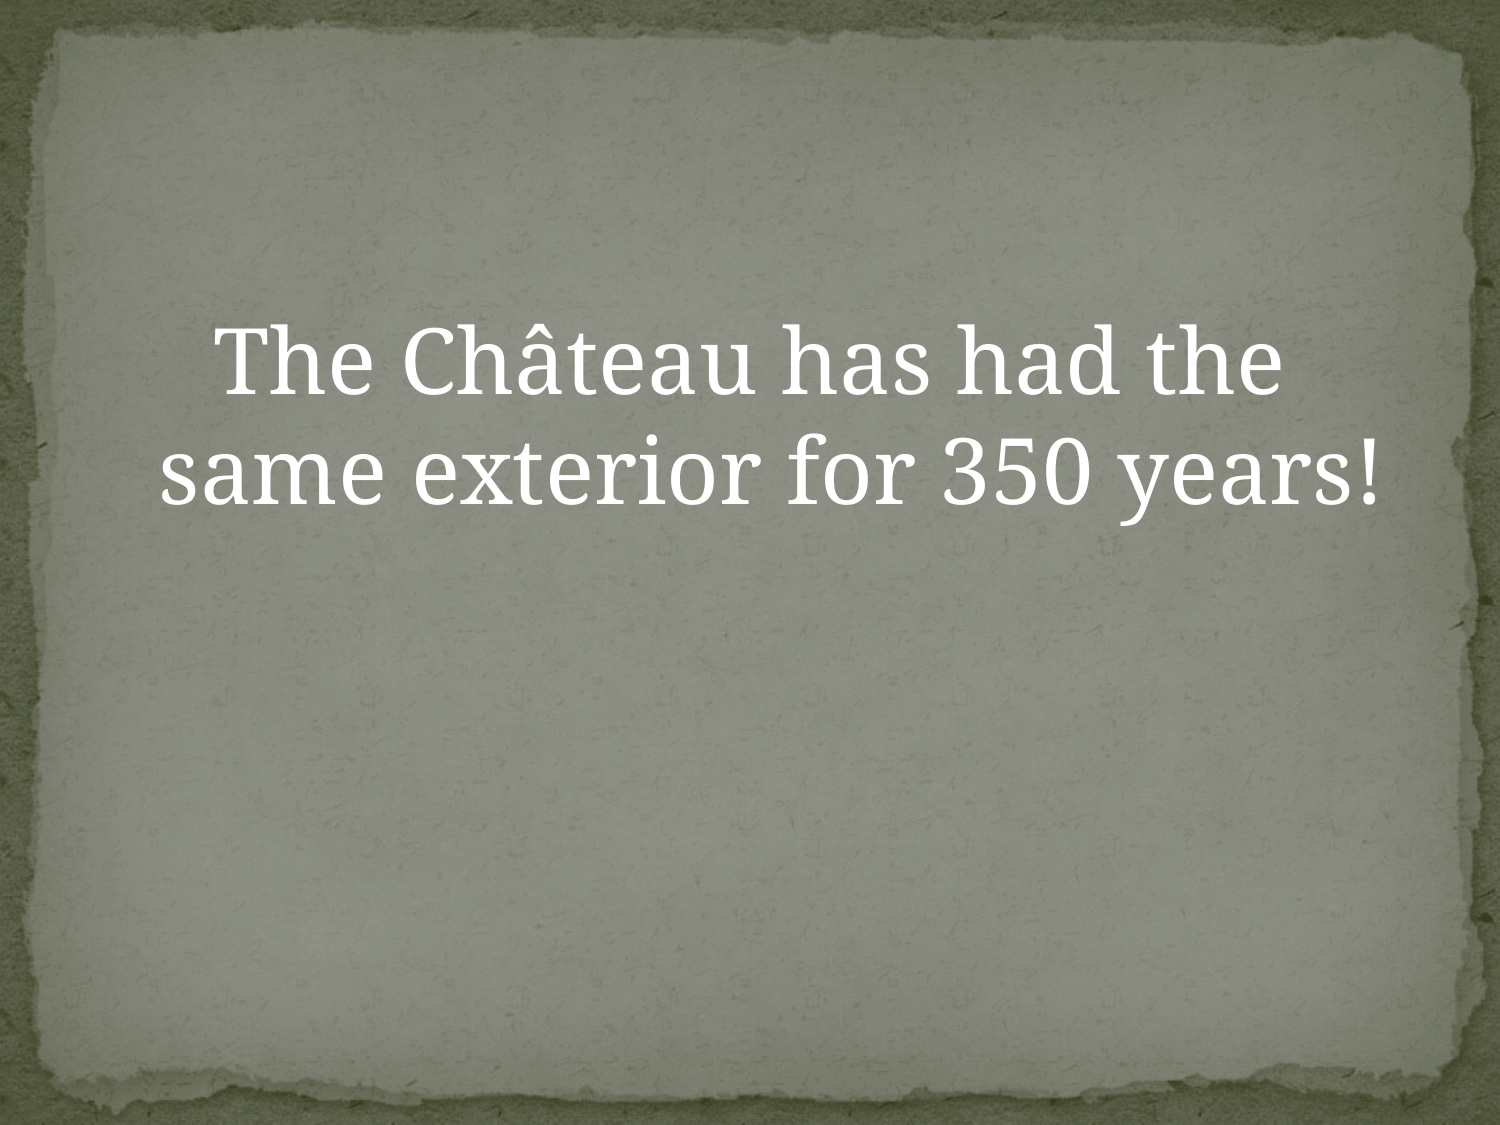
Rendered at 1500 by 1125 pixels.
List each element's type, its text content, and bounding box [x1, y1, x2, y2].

list The Château has had the same exterior for 350 years! [75, 50, 1425, 1000]
